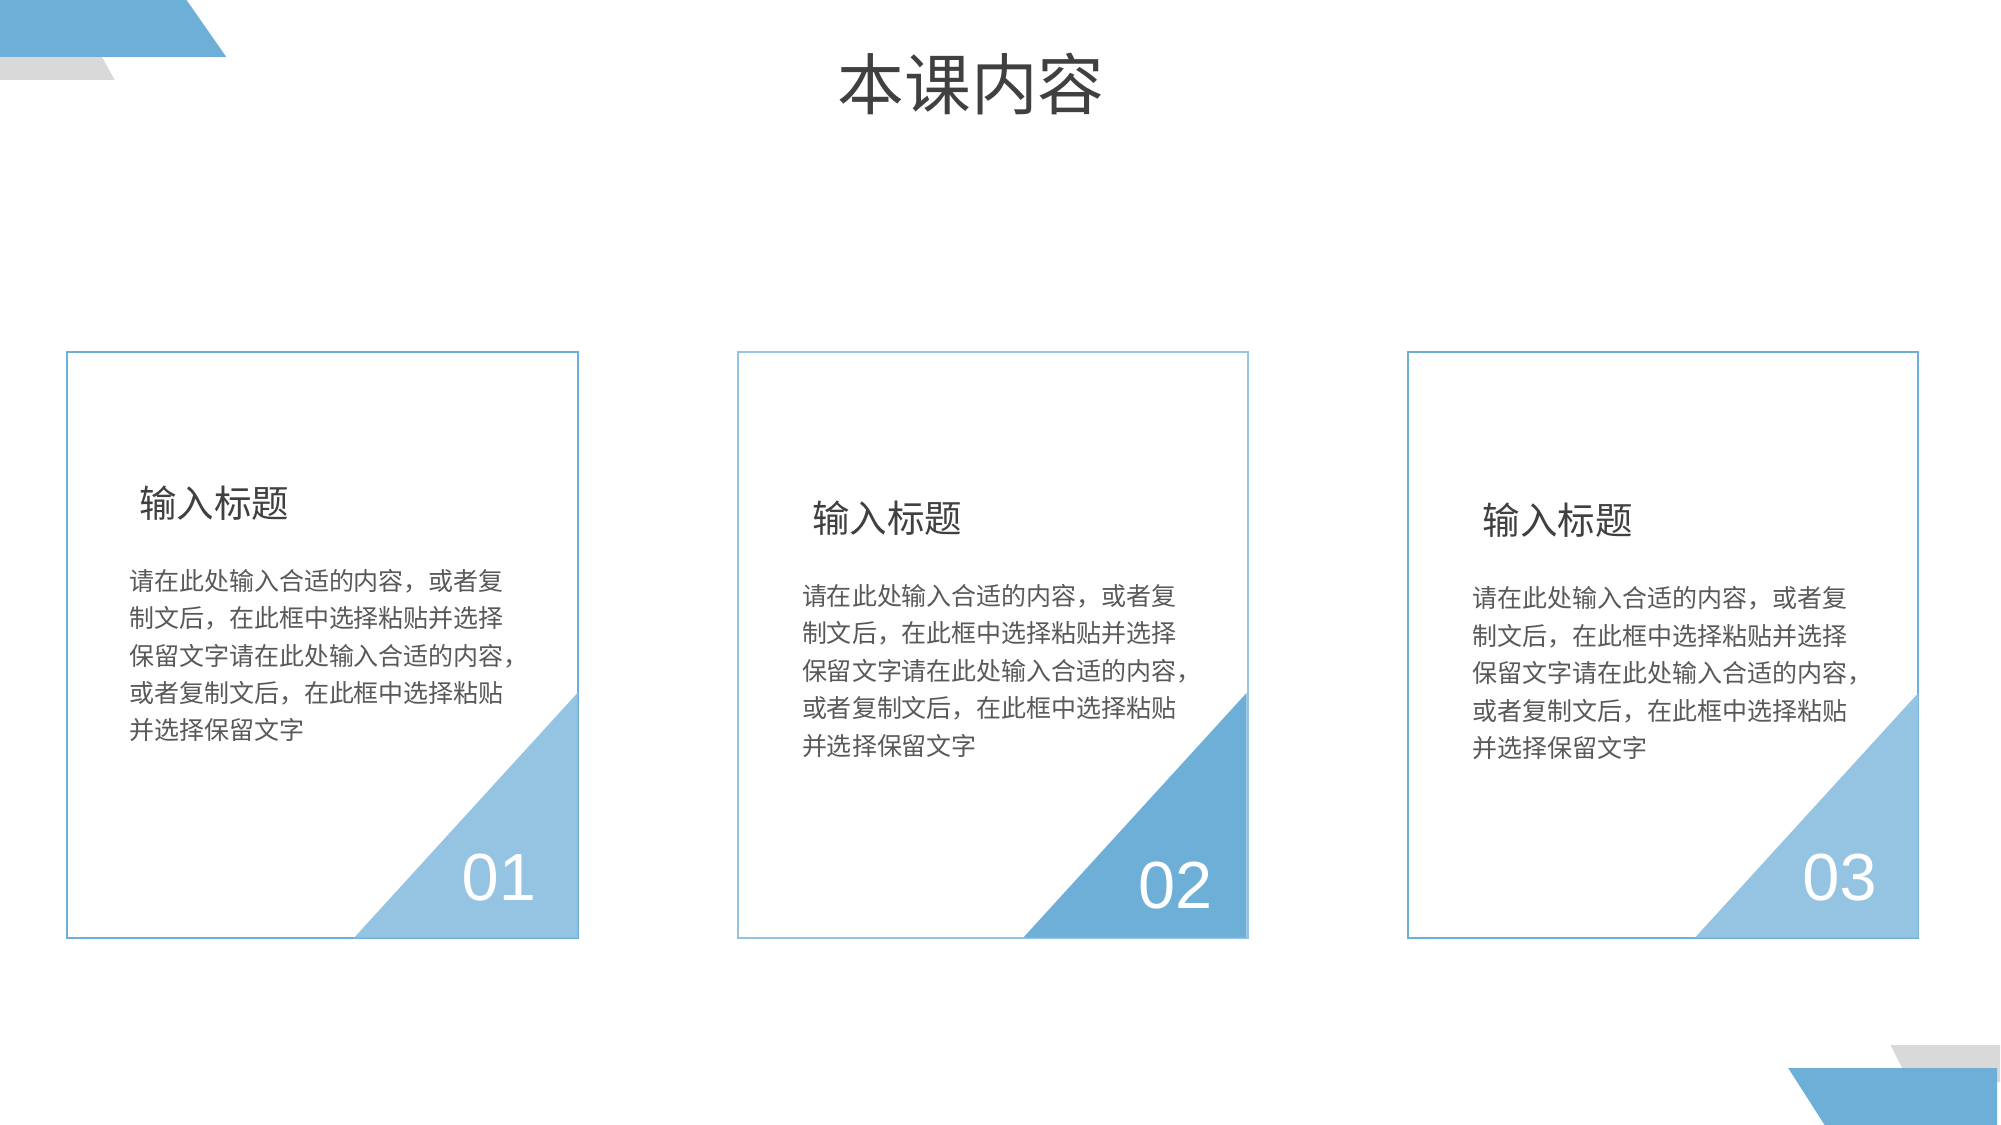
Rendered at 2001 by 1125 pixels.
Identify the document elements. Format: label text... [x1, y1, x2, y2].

text_box 请在此处输入合适的内容，或者复制文后，在此框中选择粘贴并选择保留文字请在此处输入合适的内容，或者复制文后，在此框中选择粘贴并选择保留文字 [787, 565, 1204, 768]
text_box [1692, 690, 1920, 939]
text_box 输入标题 [797, 487, 1194, 548]
text_box 请在此处输入合适的内容，或者复制文后，在此框中选择粘贴并选择保留文字请在此处输入合适的内容，或者复制文后，在此框中选择粘贴并选择保留文字 [114, 550, 531, 752]
text_box 01 [446, 826, 578, 921]
text_box 请在此处输入合适的内容，或者复制文后，在此框中选择粘贴并选择保留文字请在此处输入合适的内容，或者复制文后，在此框中选择粘贴并选择保留文字 [1457, 567, 1874, 770]
text_box 输入标题 [1467, 489, 1864, 550]
text_box [351, 690, 579, 939]
text_box 输入标题 [124, 472, 521, 532]
text_box 03 [1787, 826, 1919, 921]
text_box [66, 351, 579, 939]
text_box [1407, 351, 1919, 939]
text_box 本课内容 [822, 35, 1247, 131]
text_box [737, 351, 1249, 939]
text_box 02 [1123, 834, 1254, 929]
text_box [1020, 690, 1248, 939]
